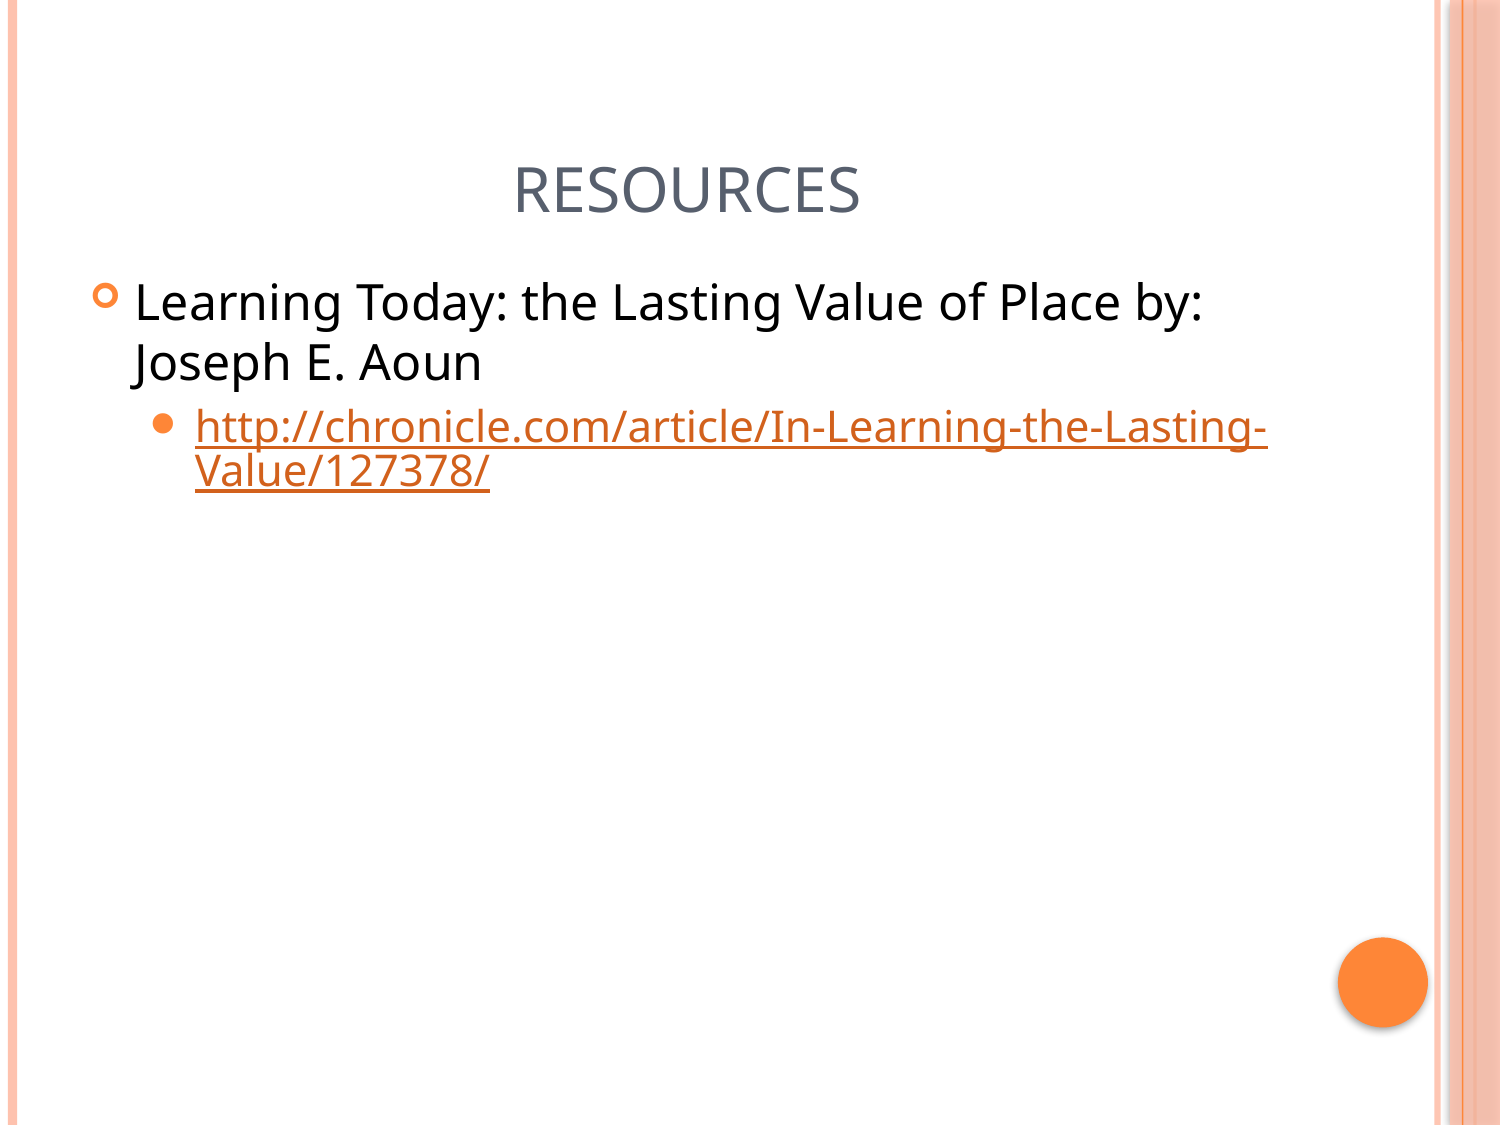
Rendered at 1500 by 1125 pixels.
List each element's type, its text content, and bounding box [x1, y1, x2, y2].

list Learning Today: the Lasting Value of Place by: Joseph E. Aoun http://chronicle.com/article/In-Learning-the-Lasting-Value/127378/ [75, 262, 1300, 1062]
title Resources [75, 45, 1300, 233]
